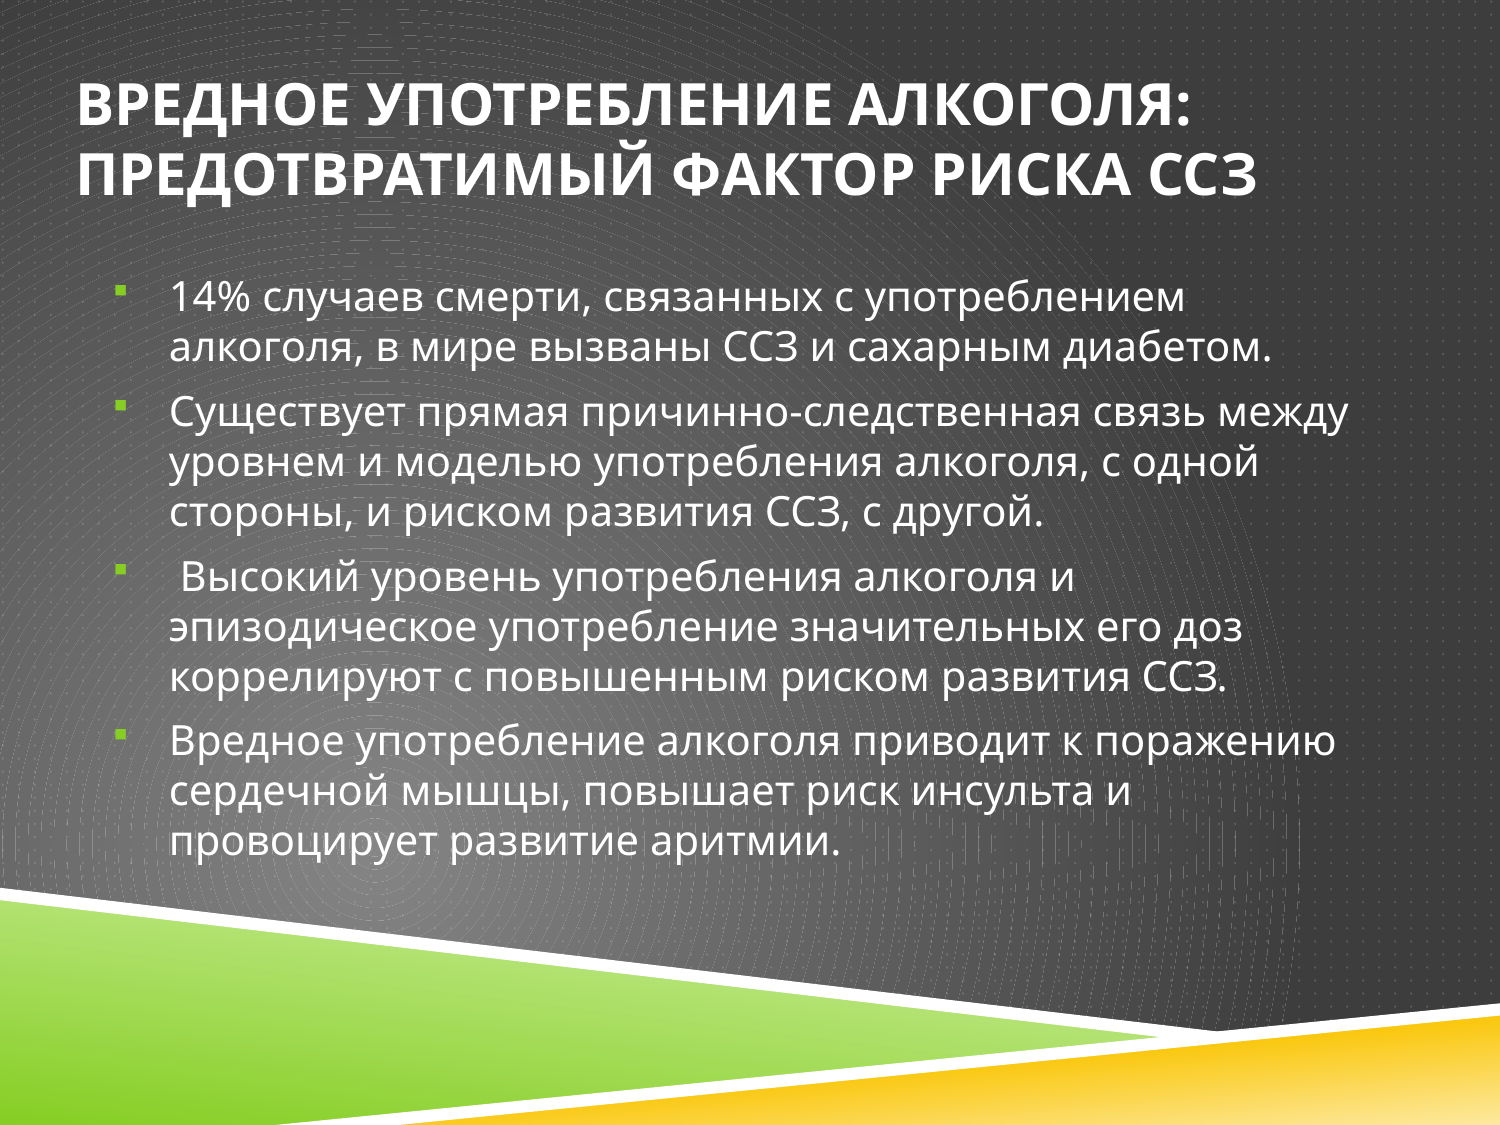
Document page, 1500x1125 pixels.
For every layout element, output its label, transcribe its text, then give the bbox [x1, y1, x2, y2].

title Вредное употребление алкоголя: предотвратимый фактор риска ССЗ [75, 25, 1436, 250]
list 14% случаев смерти, связанных с употреблением алкоголя, в мире вызваны ССЗ и сахарным диабетом. Существует прямая причинно-следственная связь между уровнем и моделью употребления алкоголя, с одной стороны, и риском развития ССЗ, с другой. Высокий уровень употребления алкоголя и эпизодическое употребление значительных его доз коррелируют с повышенным риском развития ССЗ. Вредное употребление алкоголя приводит к поражению сердечной мышцы, повышает риск инсульта и провоцирует развитие аритмии. [112, 262, 1388, 875]
